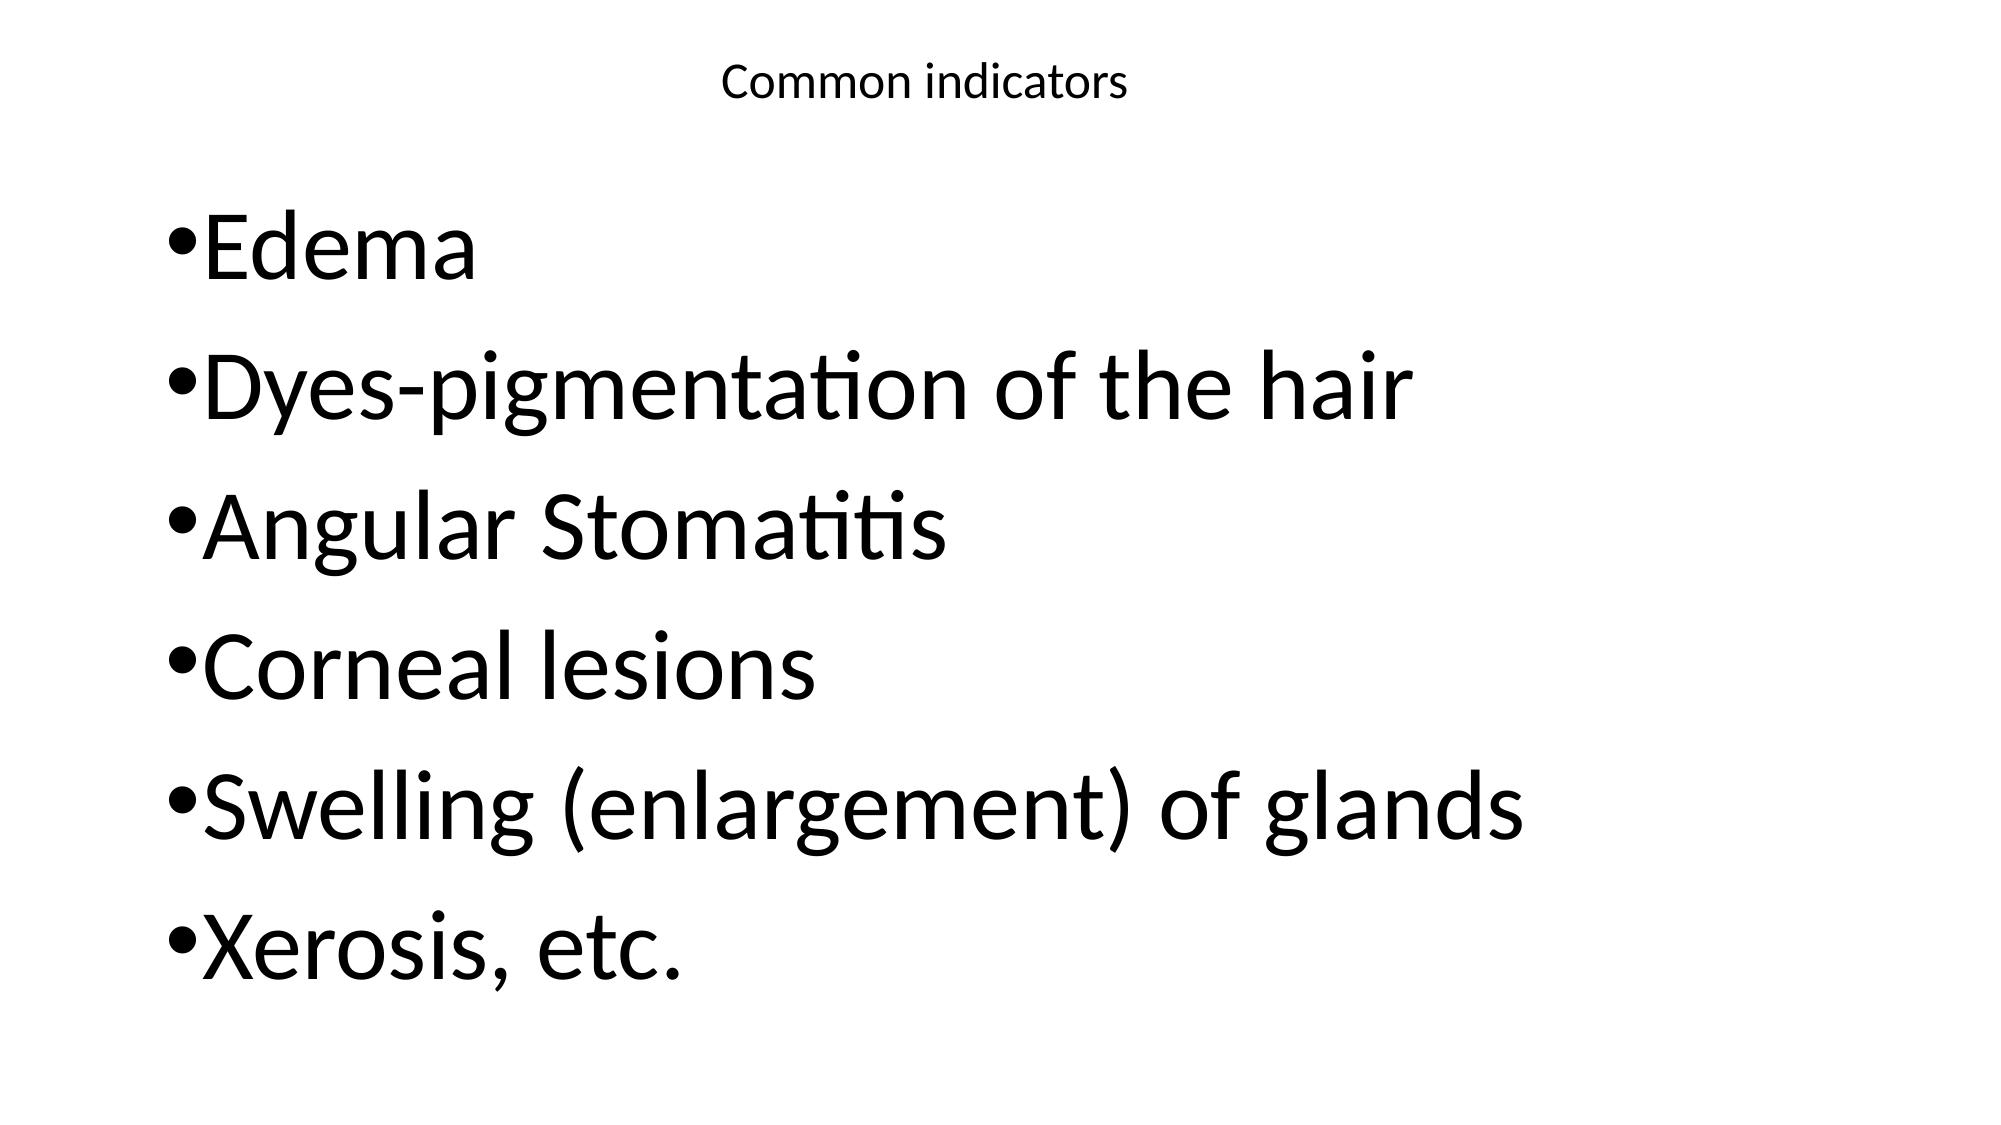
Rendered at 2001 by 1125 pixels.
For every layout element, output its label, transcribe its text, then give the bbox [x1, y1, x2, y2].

list Edema Dyes-pigmentation of the hair Angular Stomatitis Corneal lesions Swelling (enlargement) of glands Xerosis, etc. [0, 172, 2000, 1101]
title Common indicators [249, 0, 1600, 172]
